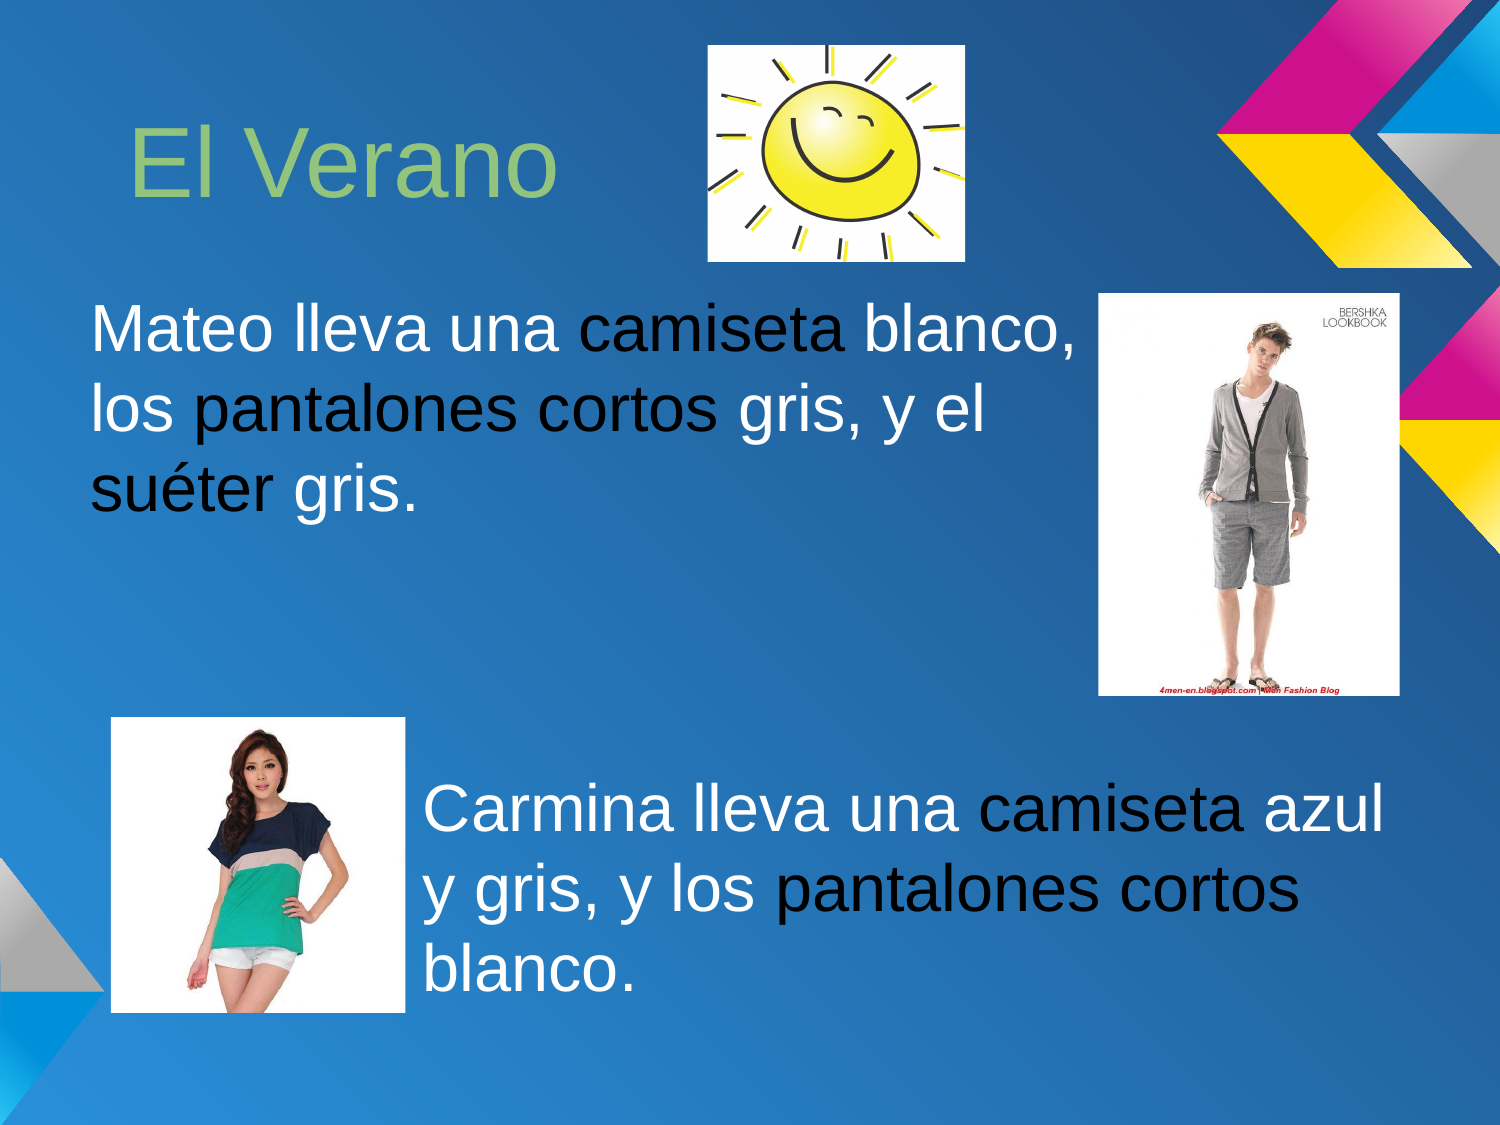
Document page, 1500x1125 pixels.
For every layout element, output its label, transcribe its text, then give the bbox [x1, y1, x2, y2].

text_box [1098, 293, 1400, 696]
list Mateo lleva una camiseta blanco, los pantalones cortos gris, y el suéter gris. Carmina lleva una camiseta azul y gris, y los pantalones cortos blanco. [74, 269, 1426, 1020]
text_box [110, 717, 406, 1013]
text_box [707, 45, 966, 262]
title El Verano [74, 14, 1204, 233]
